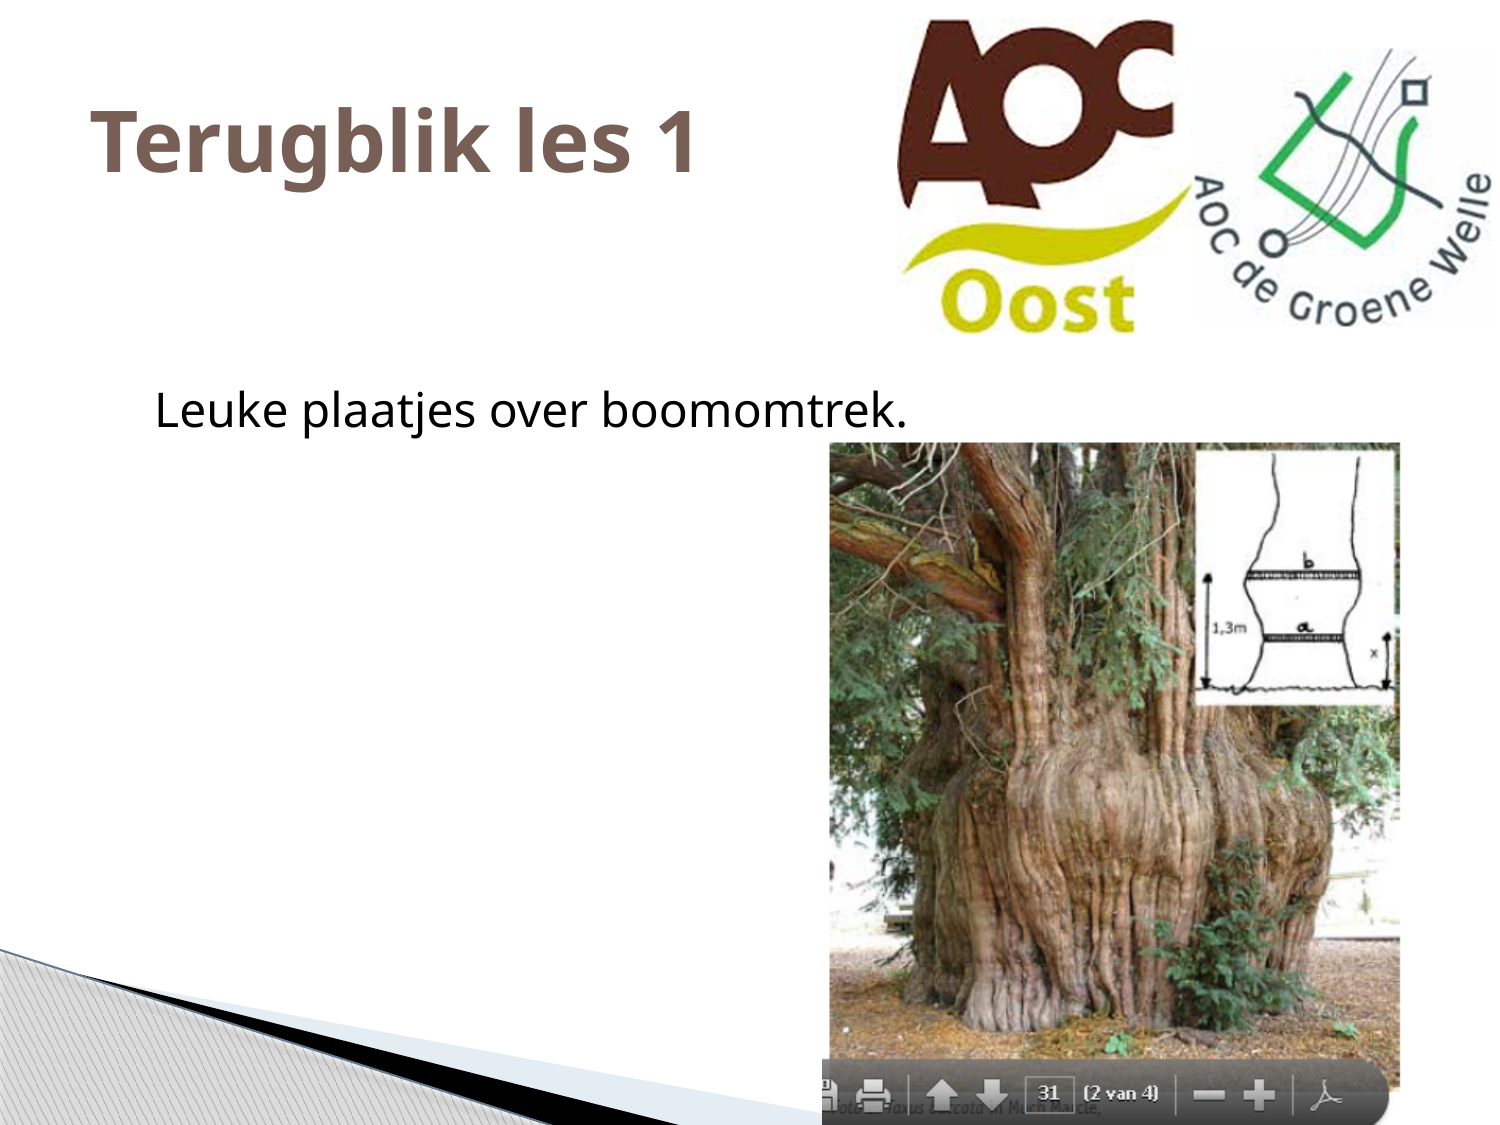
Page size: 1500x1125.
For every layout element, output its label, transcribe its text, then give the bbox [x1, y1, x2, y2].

list Leuke plaatjes over boomomtrek. [75, 243, 1425, 986]
picture [897, 18, 1500, 357]
title Terugblik les 1 [75, 45, 891, 233]
picture [821, 435, 1420, 1125]
